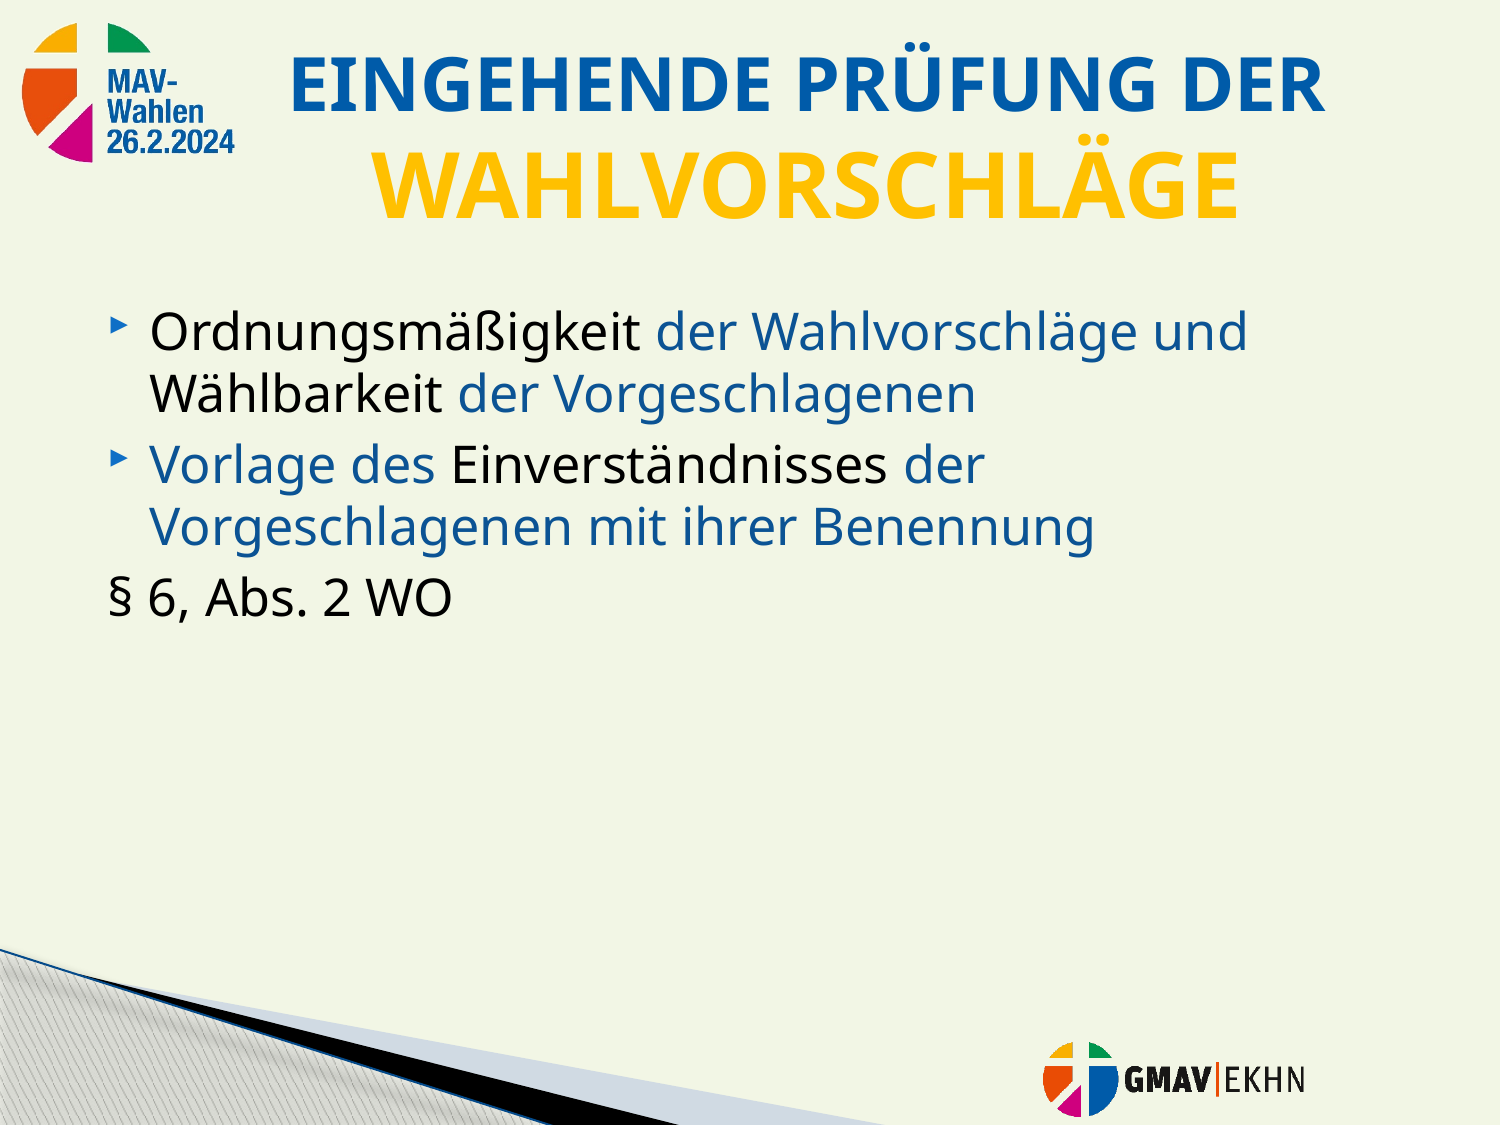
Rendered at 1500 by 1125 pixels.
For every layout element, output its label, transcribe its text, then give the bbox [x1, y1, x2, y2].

picture [5, 6, 255, 174]
title EINGEHENDE PRÜFUNG DER WAHLVORSCHLÄGE [132, 42, 1483, 231]
picture [1040, 1039, 1306, 1120]
list Ordnungsmäßigkeit der Wahlvorschläge und Wählbarkeit der Vorgeschlagenen Vorlage des Einverständnisses der Vorgeschlagenen mit ihrer Benennung § 6, Abs. 2 WO [75, 290, 1425, 657]
